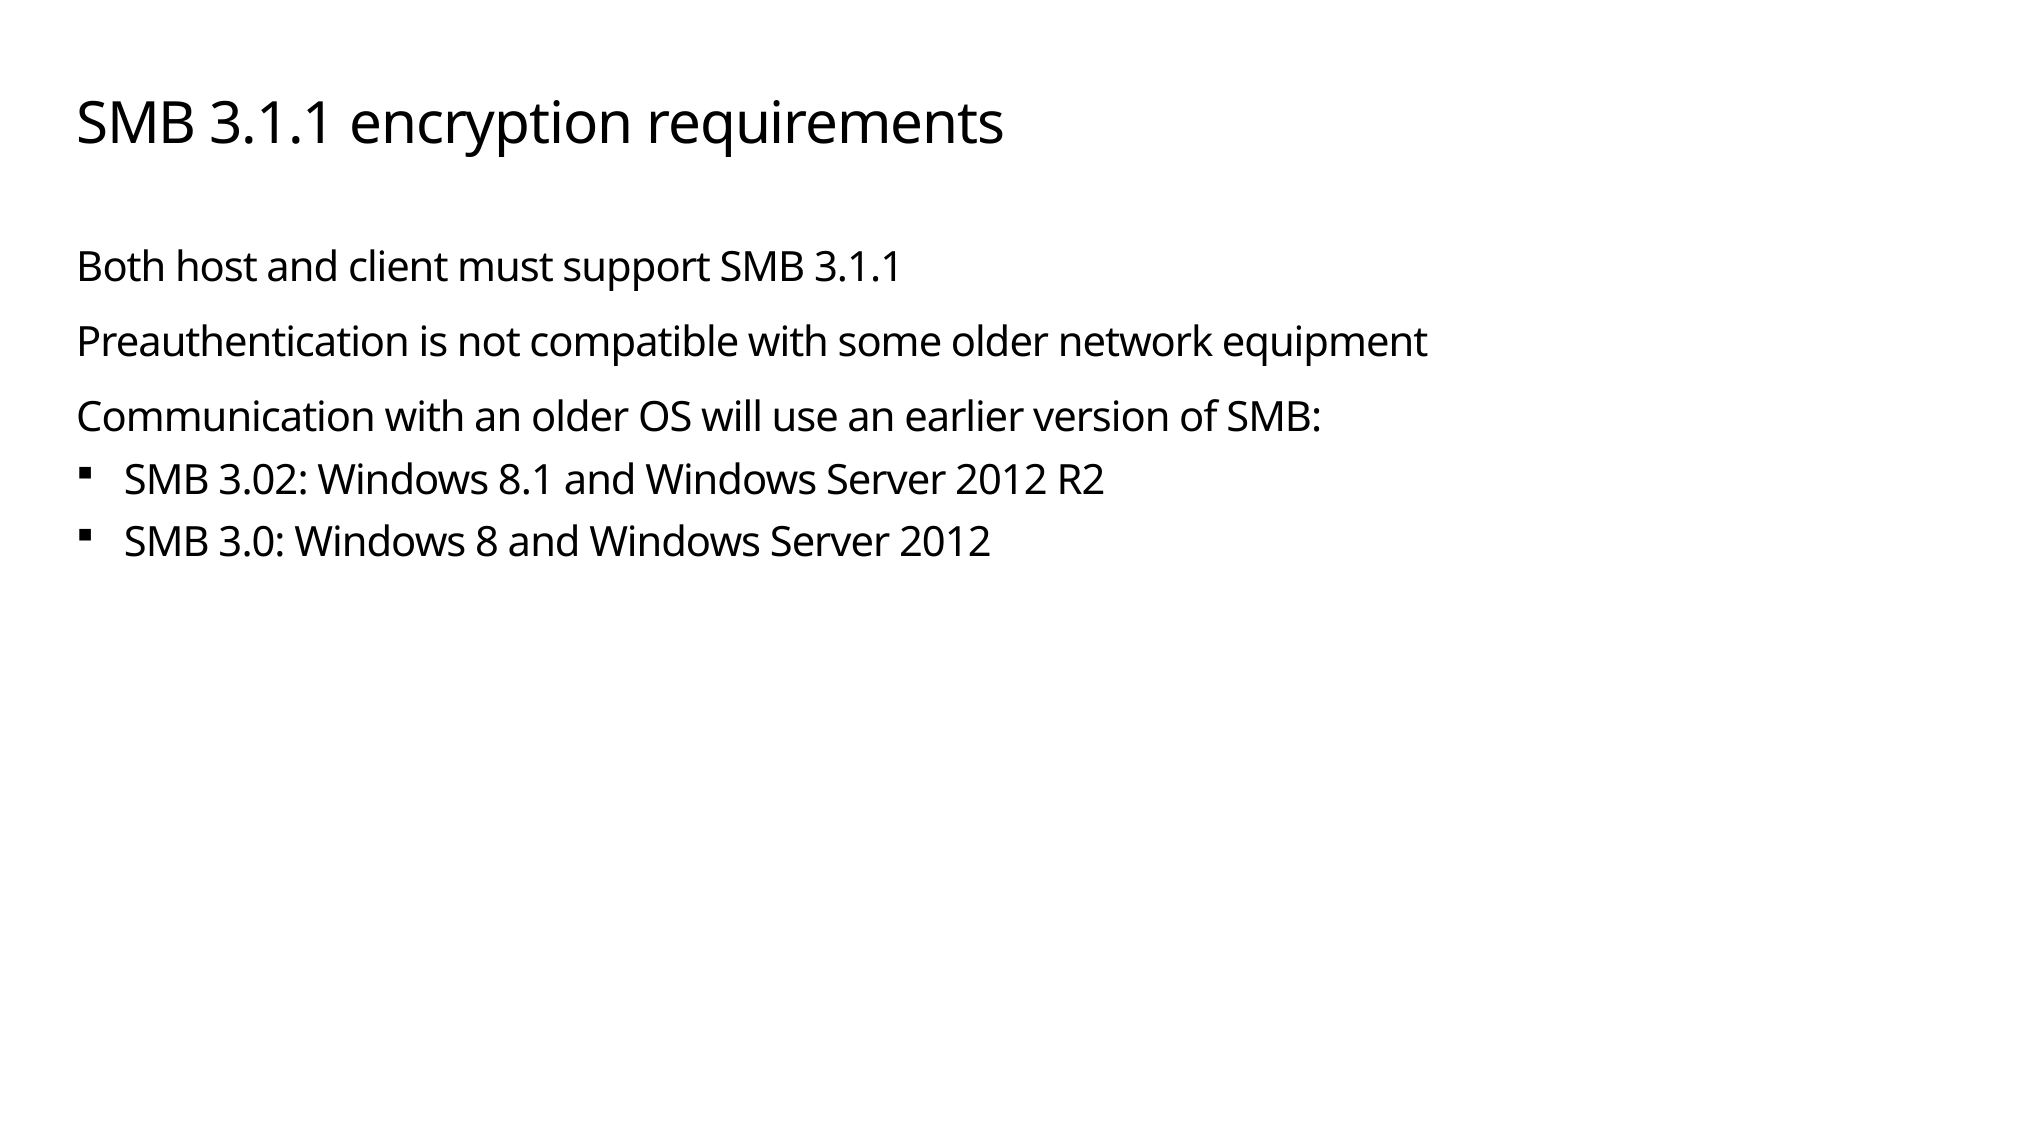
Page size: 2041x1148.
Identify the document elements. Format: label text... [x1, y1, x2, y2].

list Both host and client must support SMB 3.1.1 Preauthentication is not compatible with some older network equipment Communication with an older OS will use an earlier version of SMB: SMB 3.02: Windows 8.1 and Windows Server 2012 R2 SMB 3.0: Windows 8 and Windows Server 2012 [76, 240, 1970, 1074]
title SMB 3.1.1 encryption requirements [76, 93, 1968, 161]
